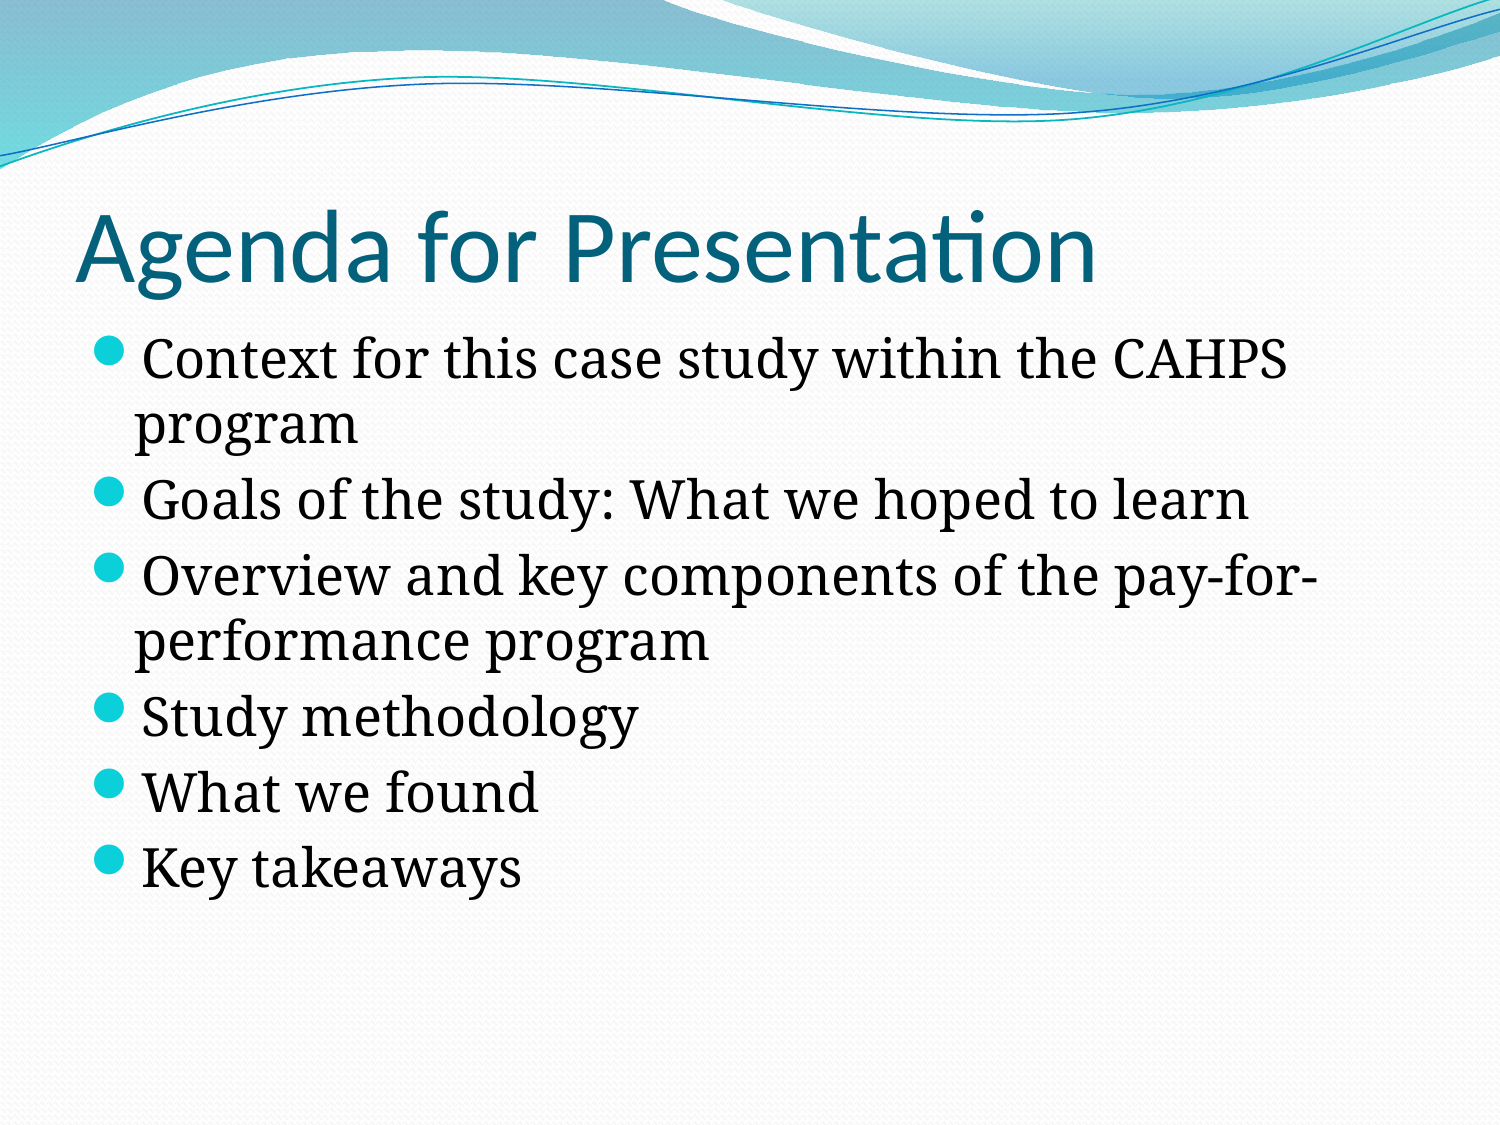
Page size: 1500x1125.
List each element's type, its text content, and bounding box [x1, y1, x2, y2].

title Agenda for Presentation [75, 115, 1425, 303]
list Context for this case study within the CAHPS program Goals of the study: What we hoped to learn Overview and key components of the pay-for-performance program Study methodology What we found Key takeaways [75, 317, 1425, 1038]
